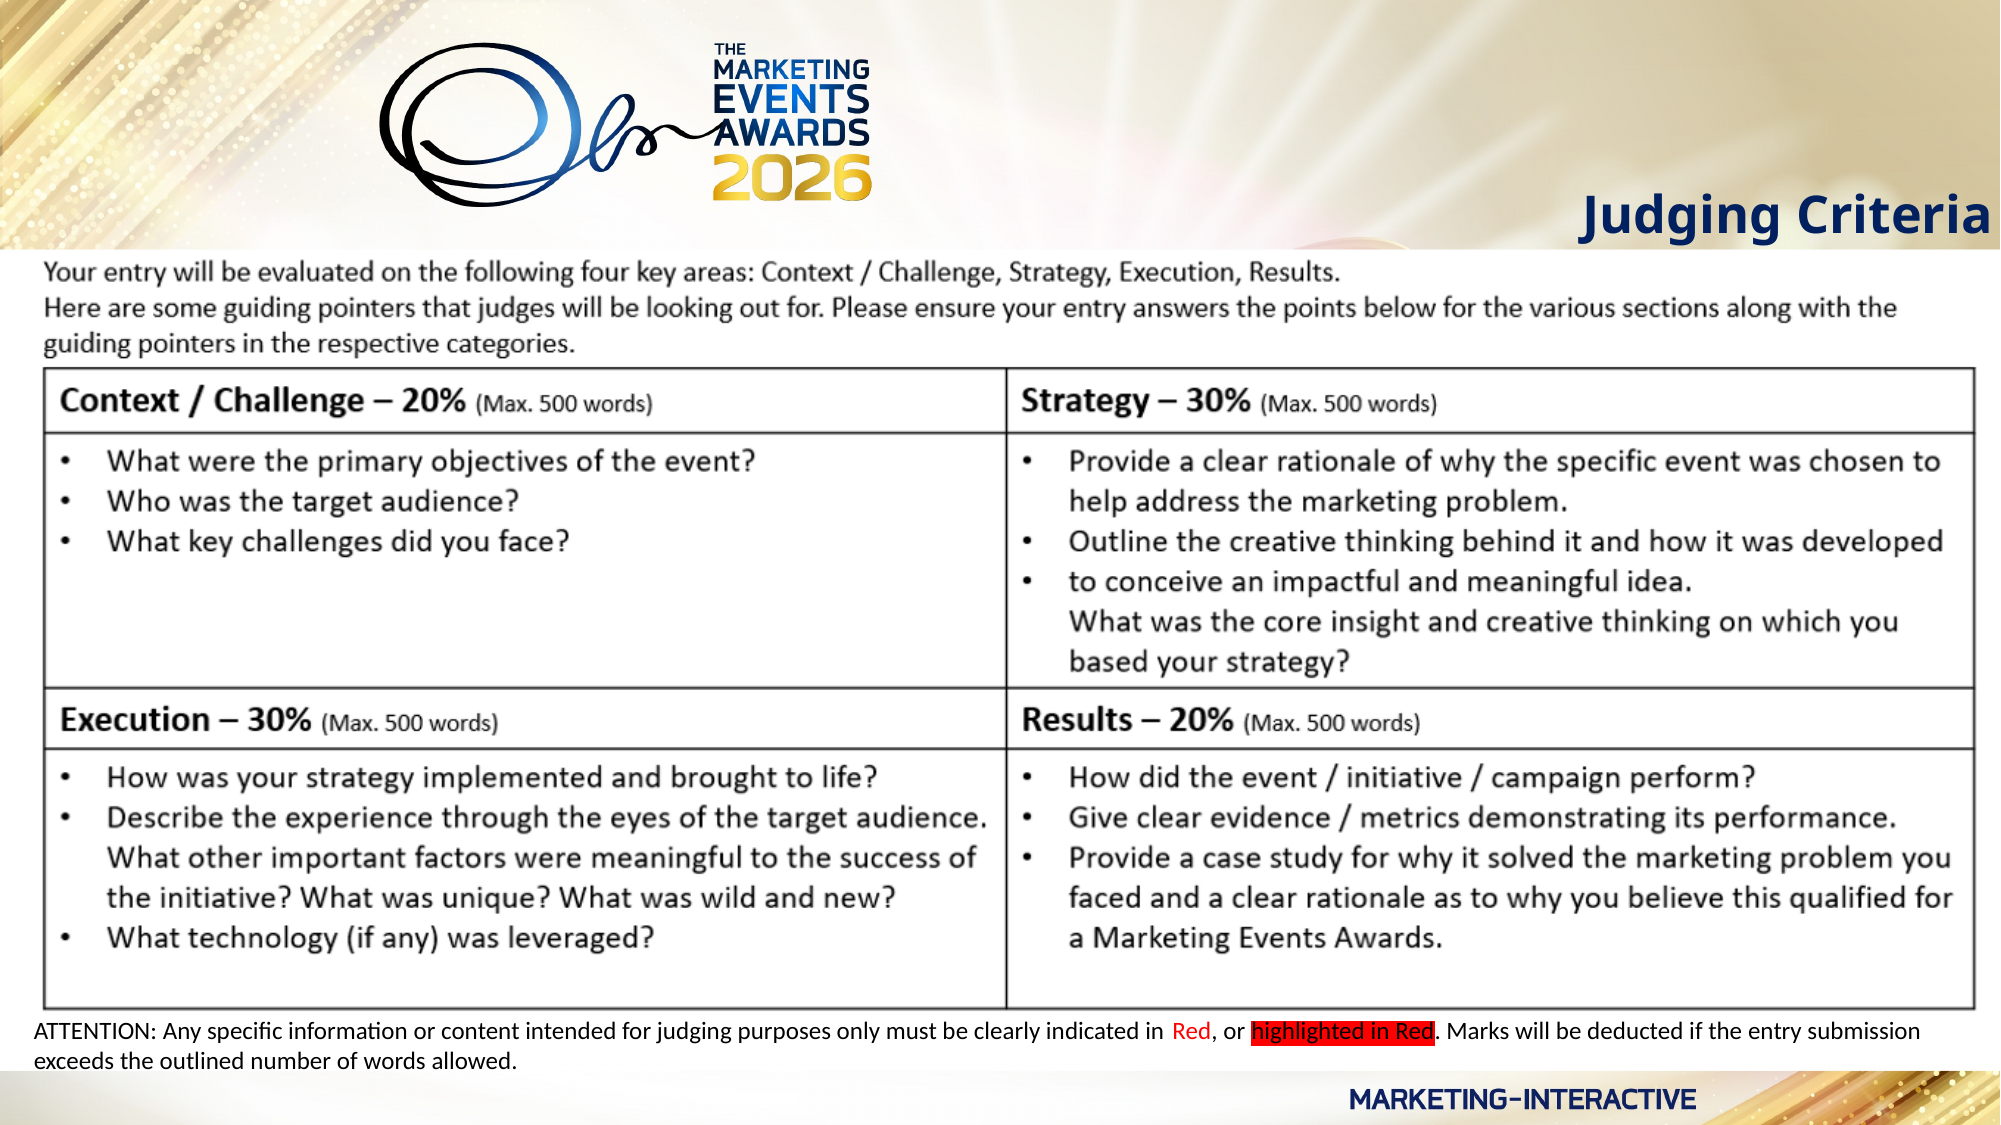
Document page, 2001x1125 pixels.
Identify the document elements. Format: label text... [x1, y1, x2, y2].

text_box Judging Criteria [1567, 168, 2000, 251]
picture [0, 0, 2000, 1125]
text_box ATTENTION: Any specific information or content intended for judging purposes only must be clearly indicated in Red, or highlighted in Red. Marks will be deducted if the entry submission exceeds the outlined number of words allowed. [18, 1045, 1939, 1082]
